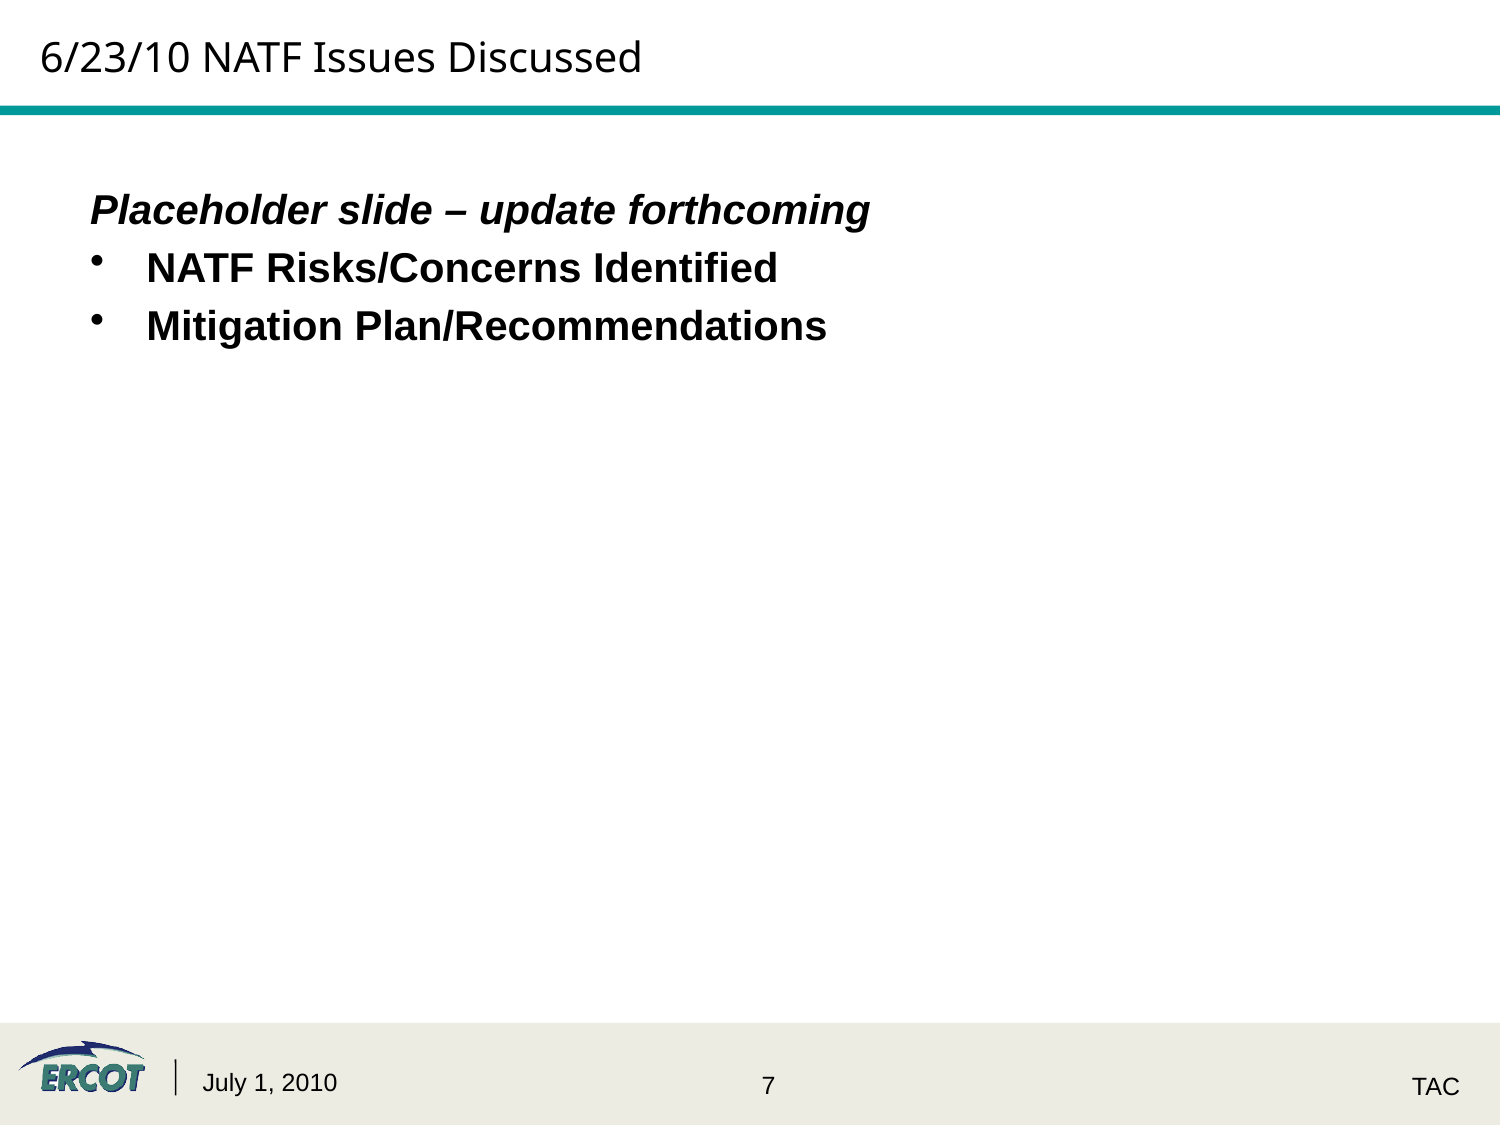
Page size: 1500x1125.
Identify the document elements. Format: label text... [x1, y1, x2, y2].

title 6/23/10 NATF Issues Discussed [24, 0, 1451, 113]
list Placeholder slide – update forthcoming NATF Risks/Concerns Identified Mitigation Plan/Recommendations [74, 174, 1426, 951]
picture [10, 1031, 151, 1111]
footer TAC [1049, 1062, 1476, 1125]
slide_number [187, 1059, 538, 1125]
